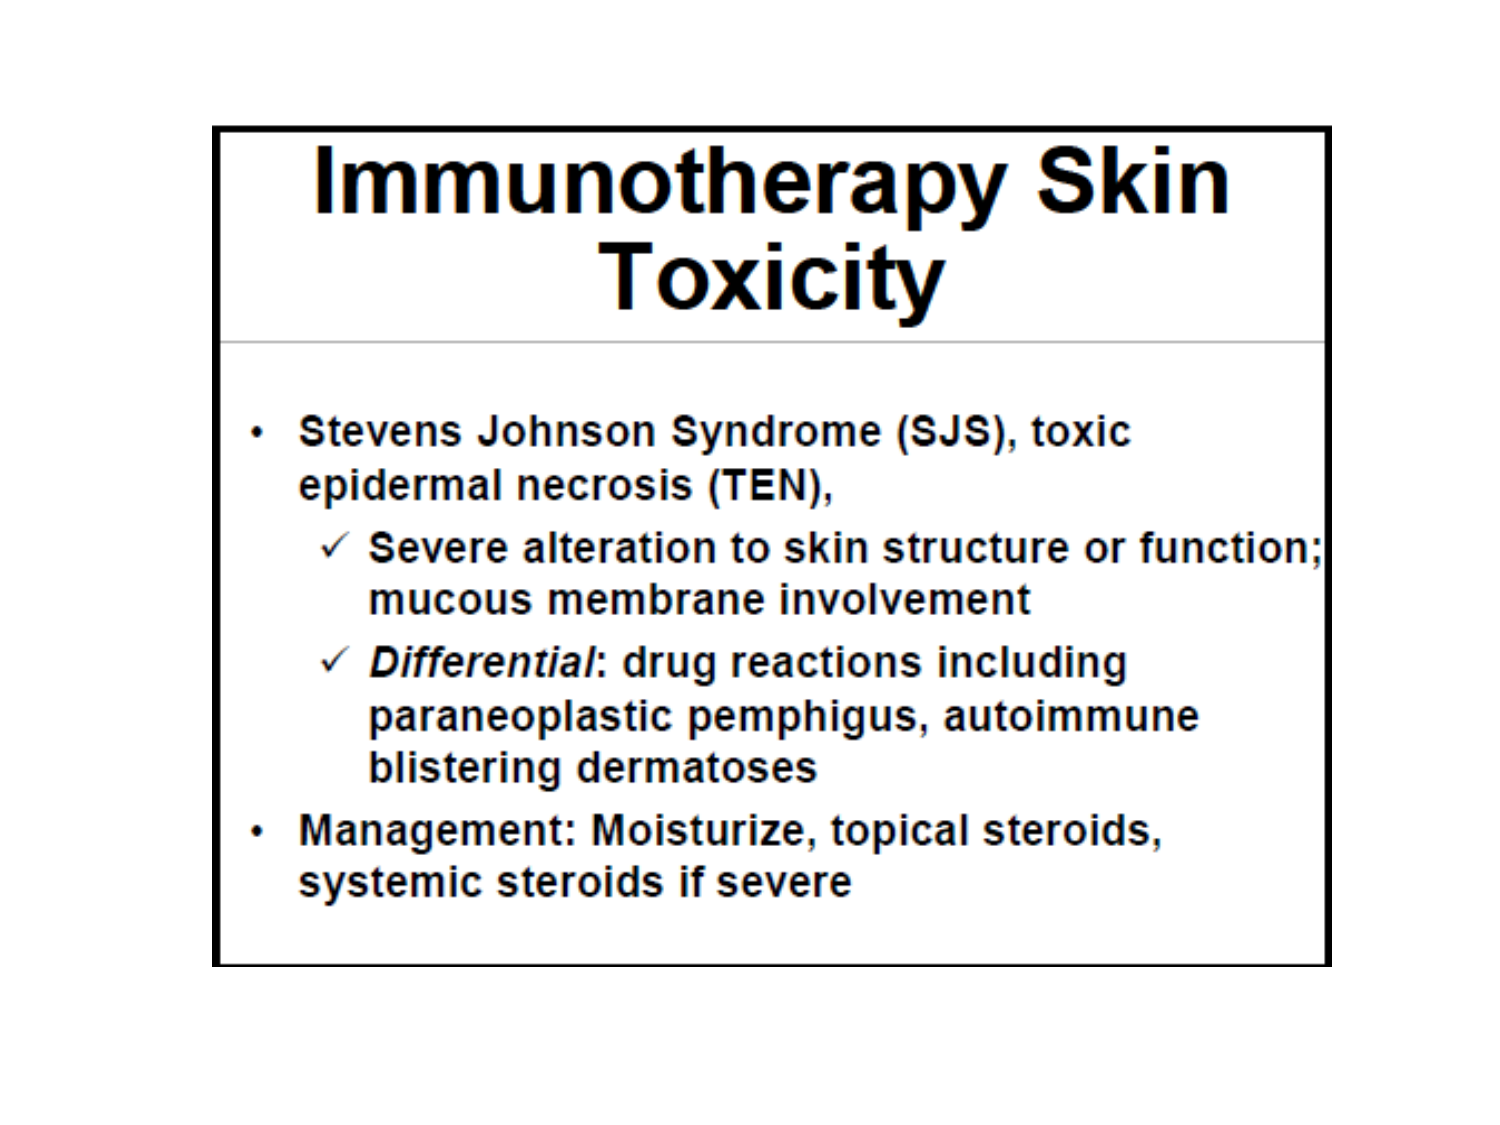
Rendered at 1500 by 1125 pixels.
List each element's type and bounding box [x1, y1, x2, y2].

list [212, 124, 1332, 968]
